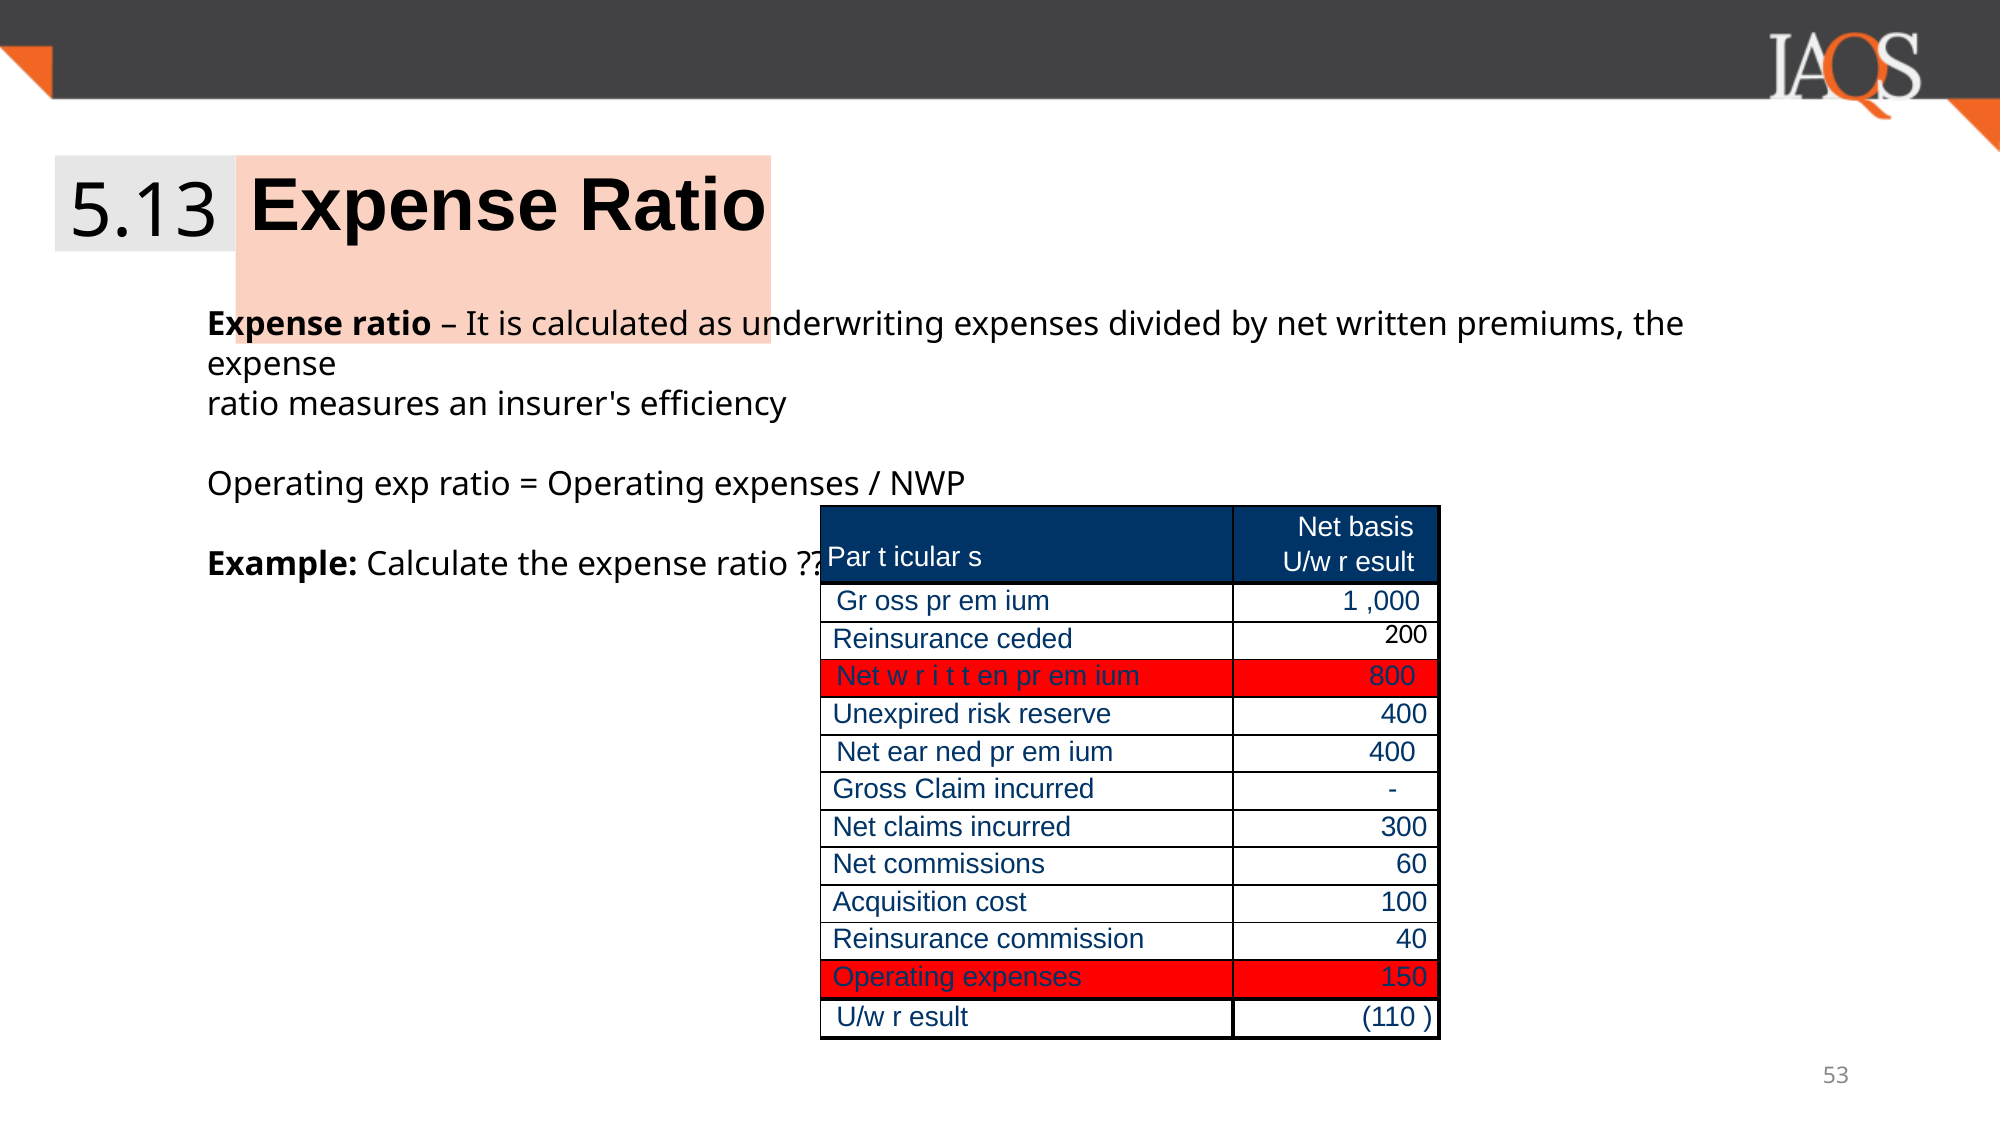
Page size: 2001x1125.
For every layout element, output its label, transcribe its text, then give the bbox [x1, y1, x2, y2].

table_cell Net ear ned pr em ium [821, 736, 1232, 771]
text_box Expense ratio – It is calculated as underwriting expenses divided by net written premiums, the expense ratio measures an insurer's efficiency Operating exp ratio = Operating expenses / NWP Example: Calculate the expense ratio ?? [204, 300, 1723, 583]
table_cell Reinsurance commission [821, 923, 1232, 959]
table_cell (110 ) [1235, 1001, 1437, 1036]
table_cell 400 [1234, 698, 1437, 734]
table_cell 150 [1234, 961, 1437, 997]
table_cell Unexpired risk reserve [821, 698, 1232, 734]
picture [0, 0, 2000, 152]
table_cell 100 [1234, 886, 1437, 922]
table_cell Operating expenses [821, 961, 1232, 997]
table_cell Acquisition cost [821, 886, 1232, 922]
slide_number ‹#› [1820, 1057, 1857, 1125]
text_box 5.13 [54, 155, 236, 252]
table_cell 1 ,000 [1234, 585, 1437, 621]
table_cell 200 [1234, 623, 1437, 659]
table_header Net basis U/w r esult [1234, 507, 1437, 581]
table_cell Net claims incurred [821, 811, 1232, 846]
table_cell 40 [1234, 923, 1437, 959]
table_cell - [1234, 773, 1437, 809]
table_cell Net w r i t t en pr em ium [821, 660, 1232, 696]
table_header Par t icular s [821, 507, 1232, 581]
title Expense Ratio [235, 155, 771, 300]
table_cell 60 [1234, 848, 1437, 884]
table_cell U/w r esult [821, 1001, 1231, 1036]
table_cell 300 [1234, 811, 1437, 846]
table_cell Net commissions [821, 848, 1232, 884]
table_cell 400 [1234, 736, 1437, 771]
table_cell Reinsurance ceded [821, 623, 1232, 659]
table_cell Gr oss pr em ium [821, 585, 1232, 621]
table_cell 800 [1234, 660, 1437, 696]
table_cell Gross Claim incurred [821, 773, 1232, 809]
